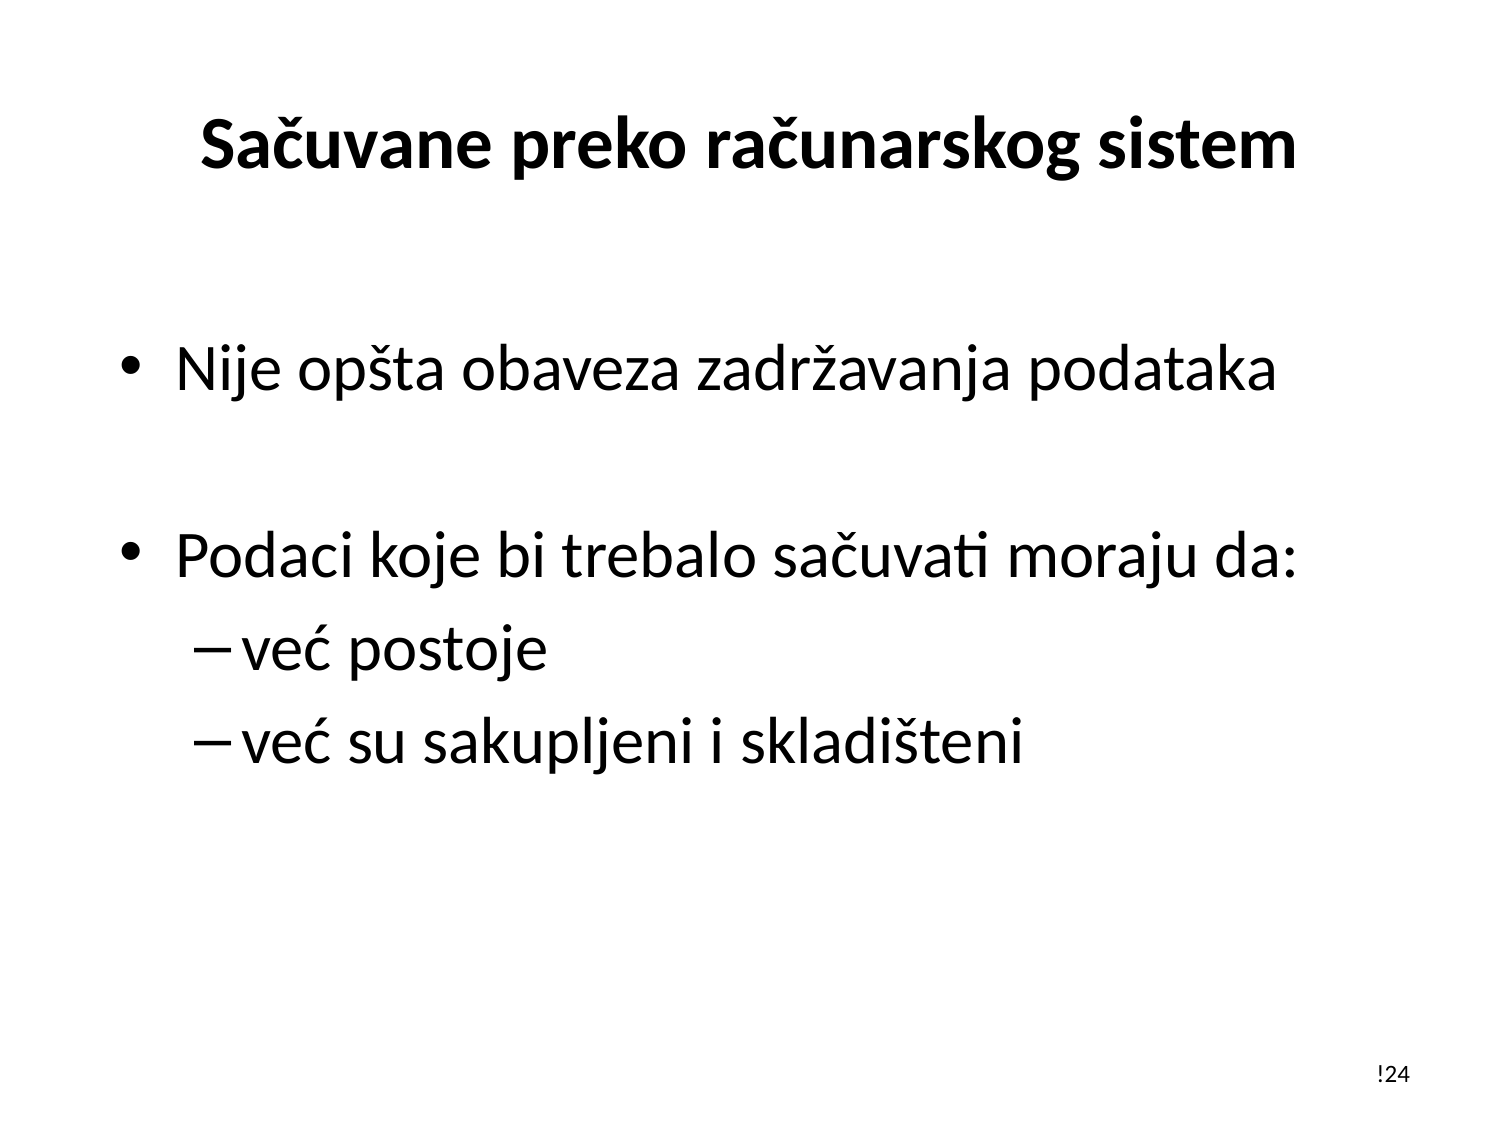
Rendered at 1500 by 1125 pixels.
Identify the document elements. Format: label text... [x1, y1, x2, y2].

title Sačuvane preko računarskog sistem [74, 44, 1426, 233]
slide_number !24 [1074, 1042, 1425, 1103]
list Nije opšta obaveza zadržavanja podataka Podaci koje bi trebalo sačuvati moraju da: već postoje već su sakupljeni i skladišteni [103, 316, 1455, 922]
